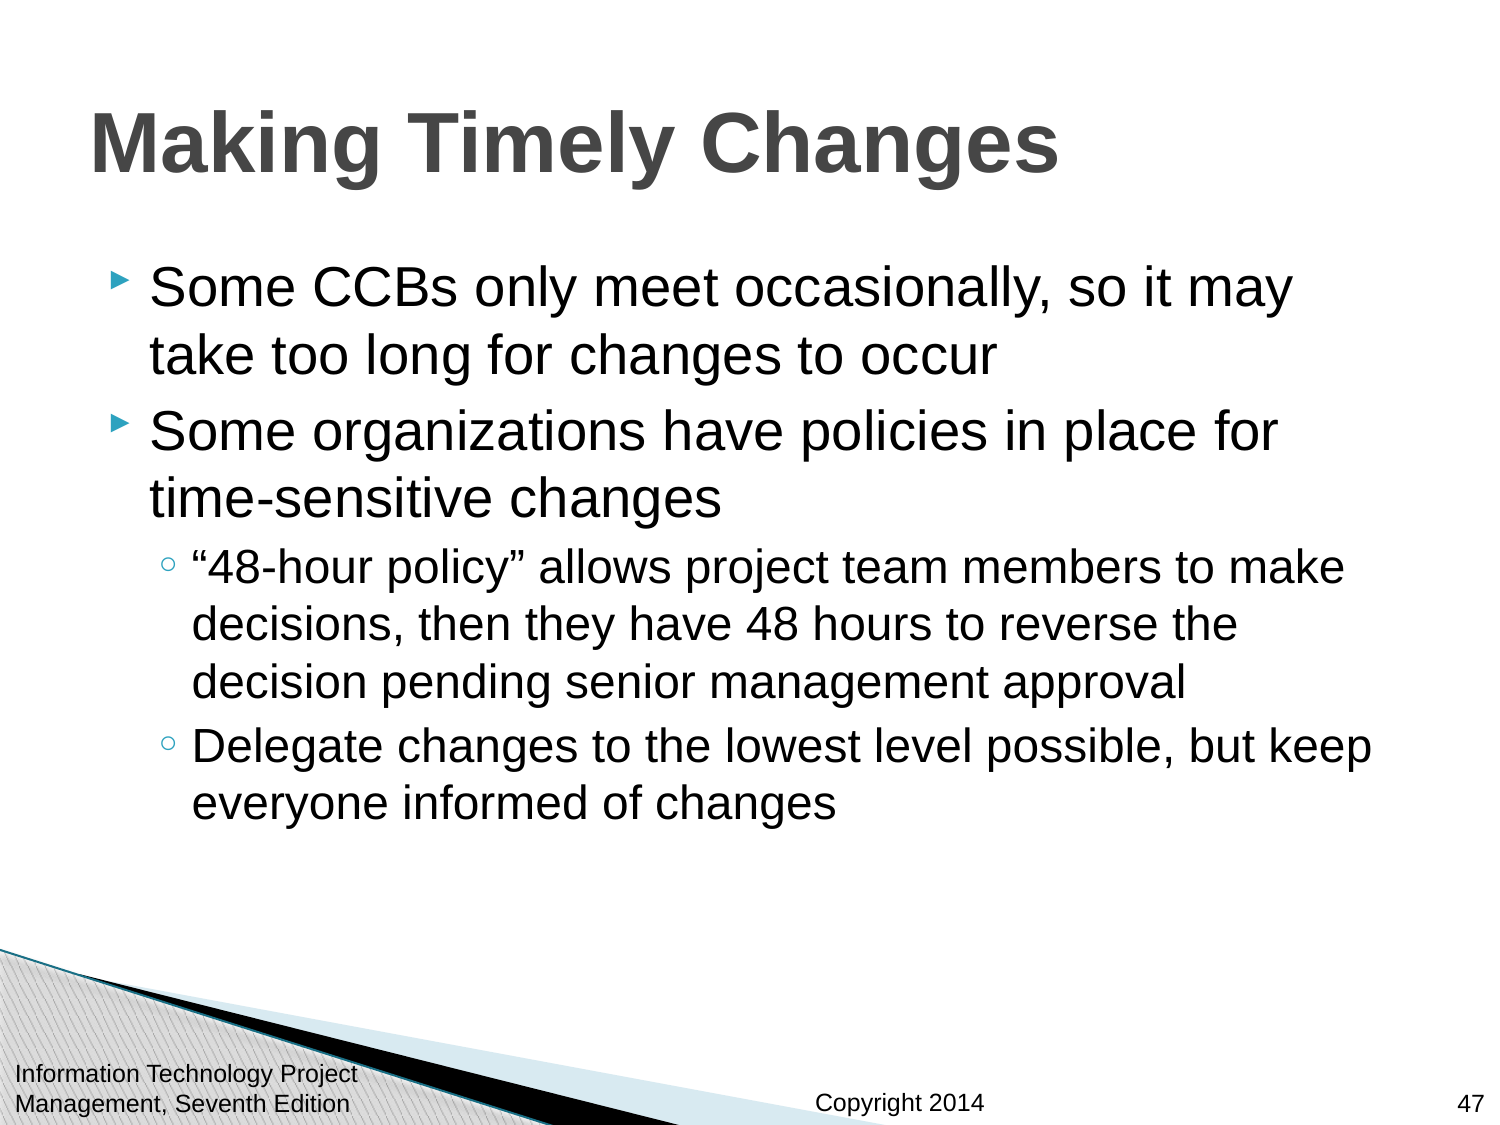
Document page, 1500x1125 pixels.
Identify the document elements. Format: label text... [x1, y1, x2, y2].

title Making Timely Changes [75, 45, 1425, 233]
footer Information Technology Project Management, Seventh Edition [0, 1065, 386, 1125]
list Some CCBs only meet occasionally, so it may take too long for changes to occur Some organizations have policies in place for time-sensitive changes “48-hour policy” allows project team members to make decisions, then they have 48 hours to reverse the decision pending senior management approval Delegate changes to the lowest level possible, but keep everyone informed of changes [75, 243, 1425, 986]
slide_number 47 [1412, 1065, 1500, 1125]
